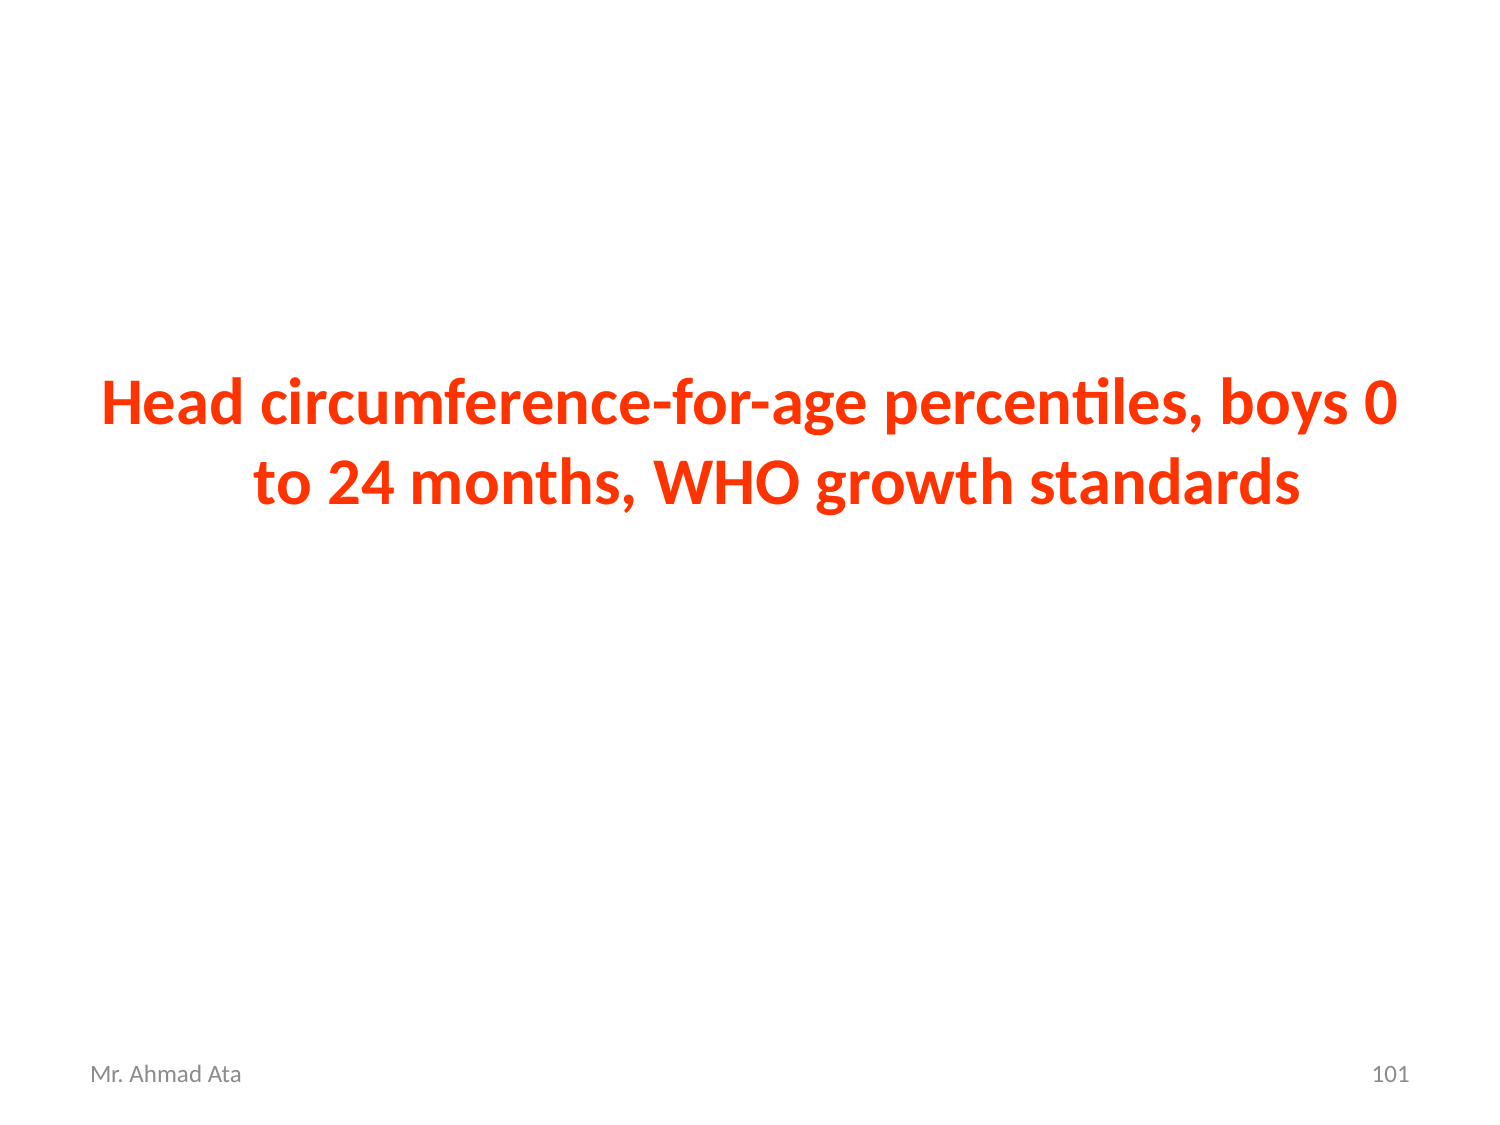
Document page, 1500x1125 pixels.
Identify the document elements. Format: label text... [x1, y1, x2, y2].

list Head circumference-for-age percentiles, boys 0 to 24 months, WHO growth standards [75, 350, 1425, 688]
slide_number 101 [1074, 1042, 1425, 1103]
slide_number Mr. Ahmad Ata [75, 1042, 425, 1103]
